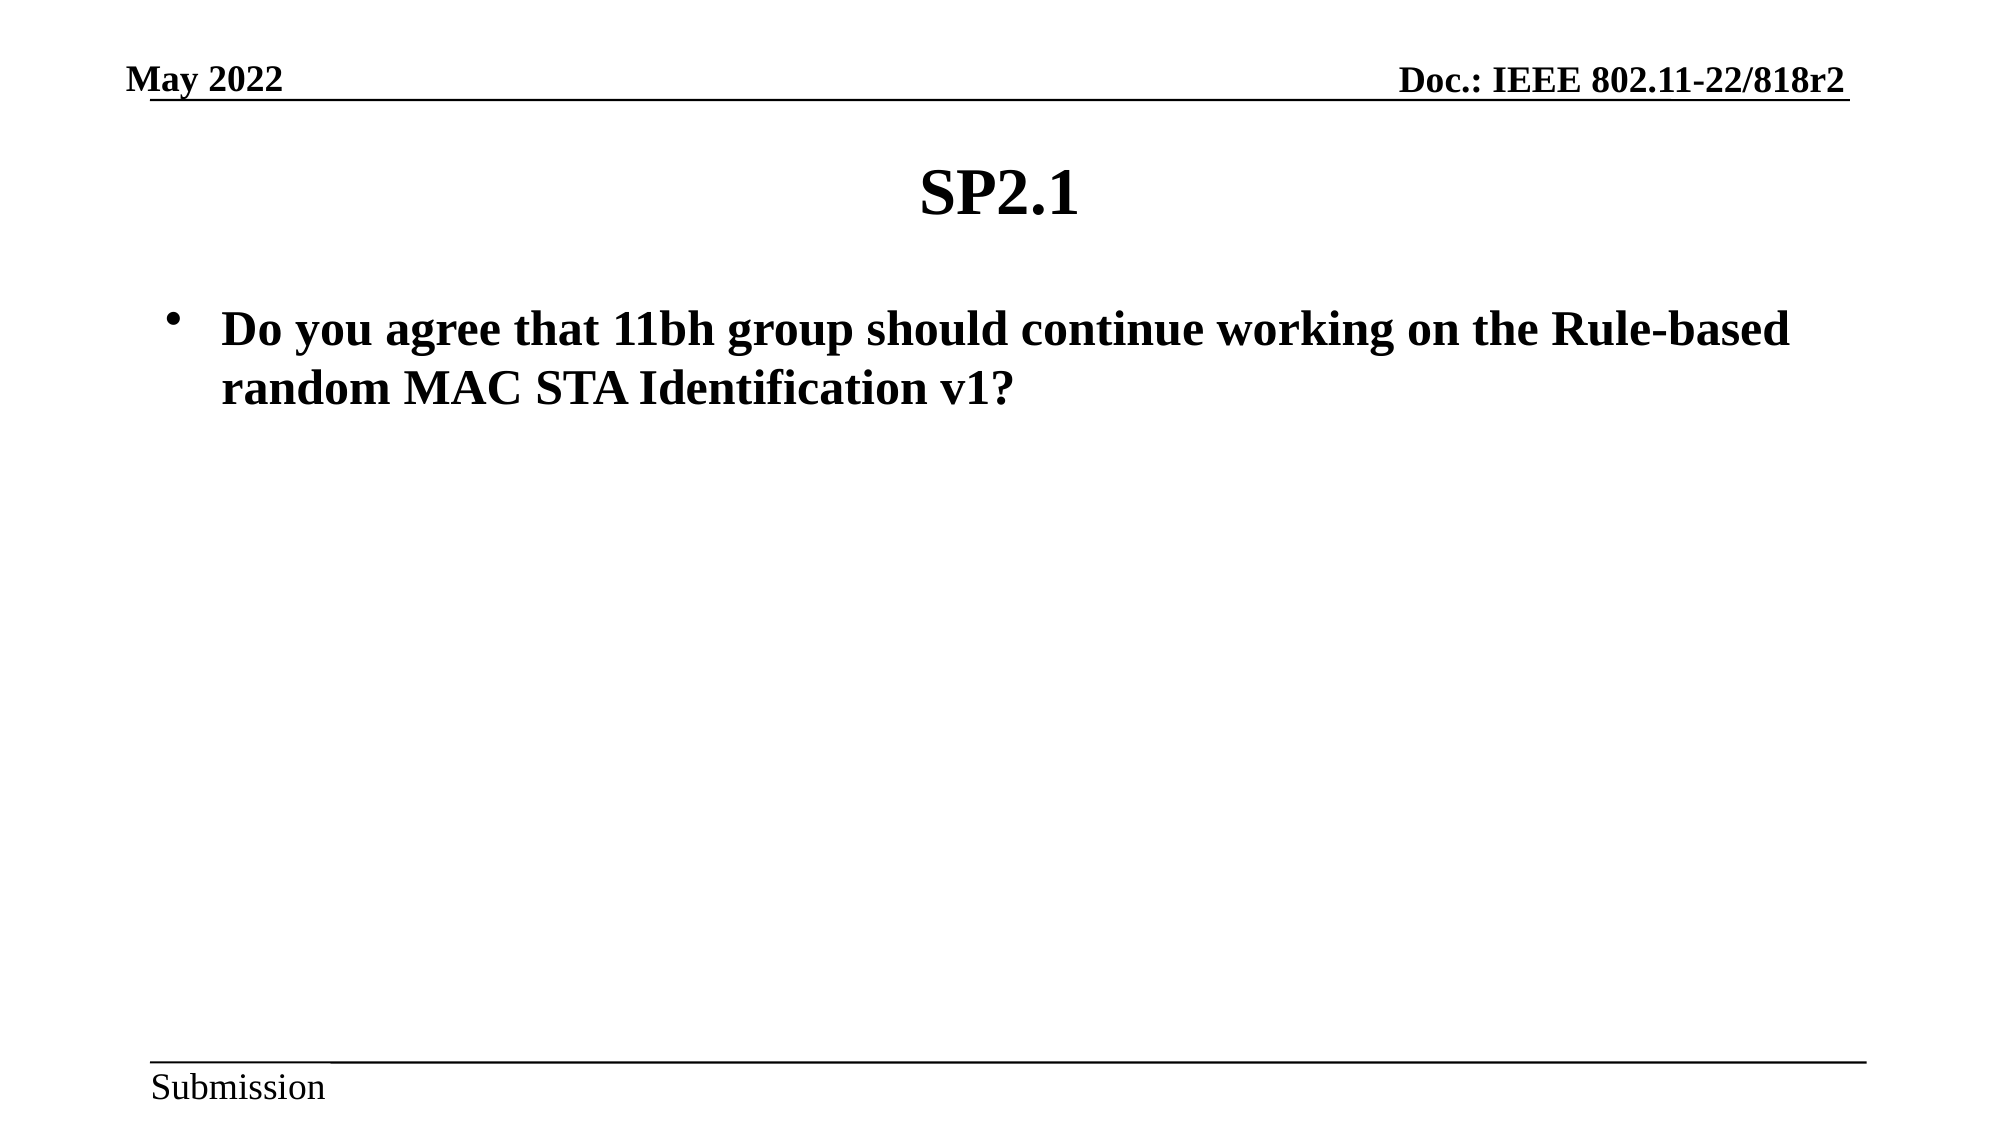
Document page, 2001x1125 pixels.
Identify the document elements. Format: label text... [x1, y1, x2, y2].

list Do you agree that 11bh group should continue working on the Rule-based random MAC STA Identification v1? [149, 287, 1851, 1038]
title SP2.1 [149, 112, 1851, 263]
